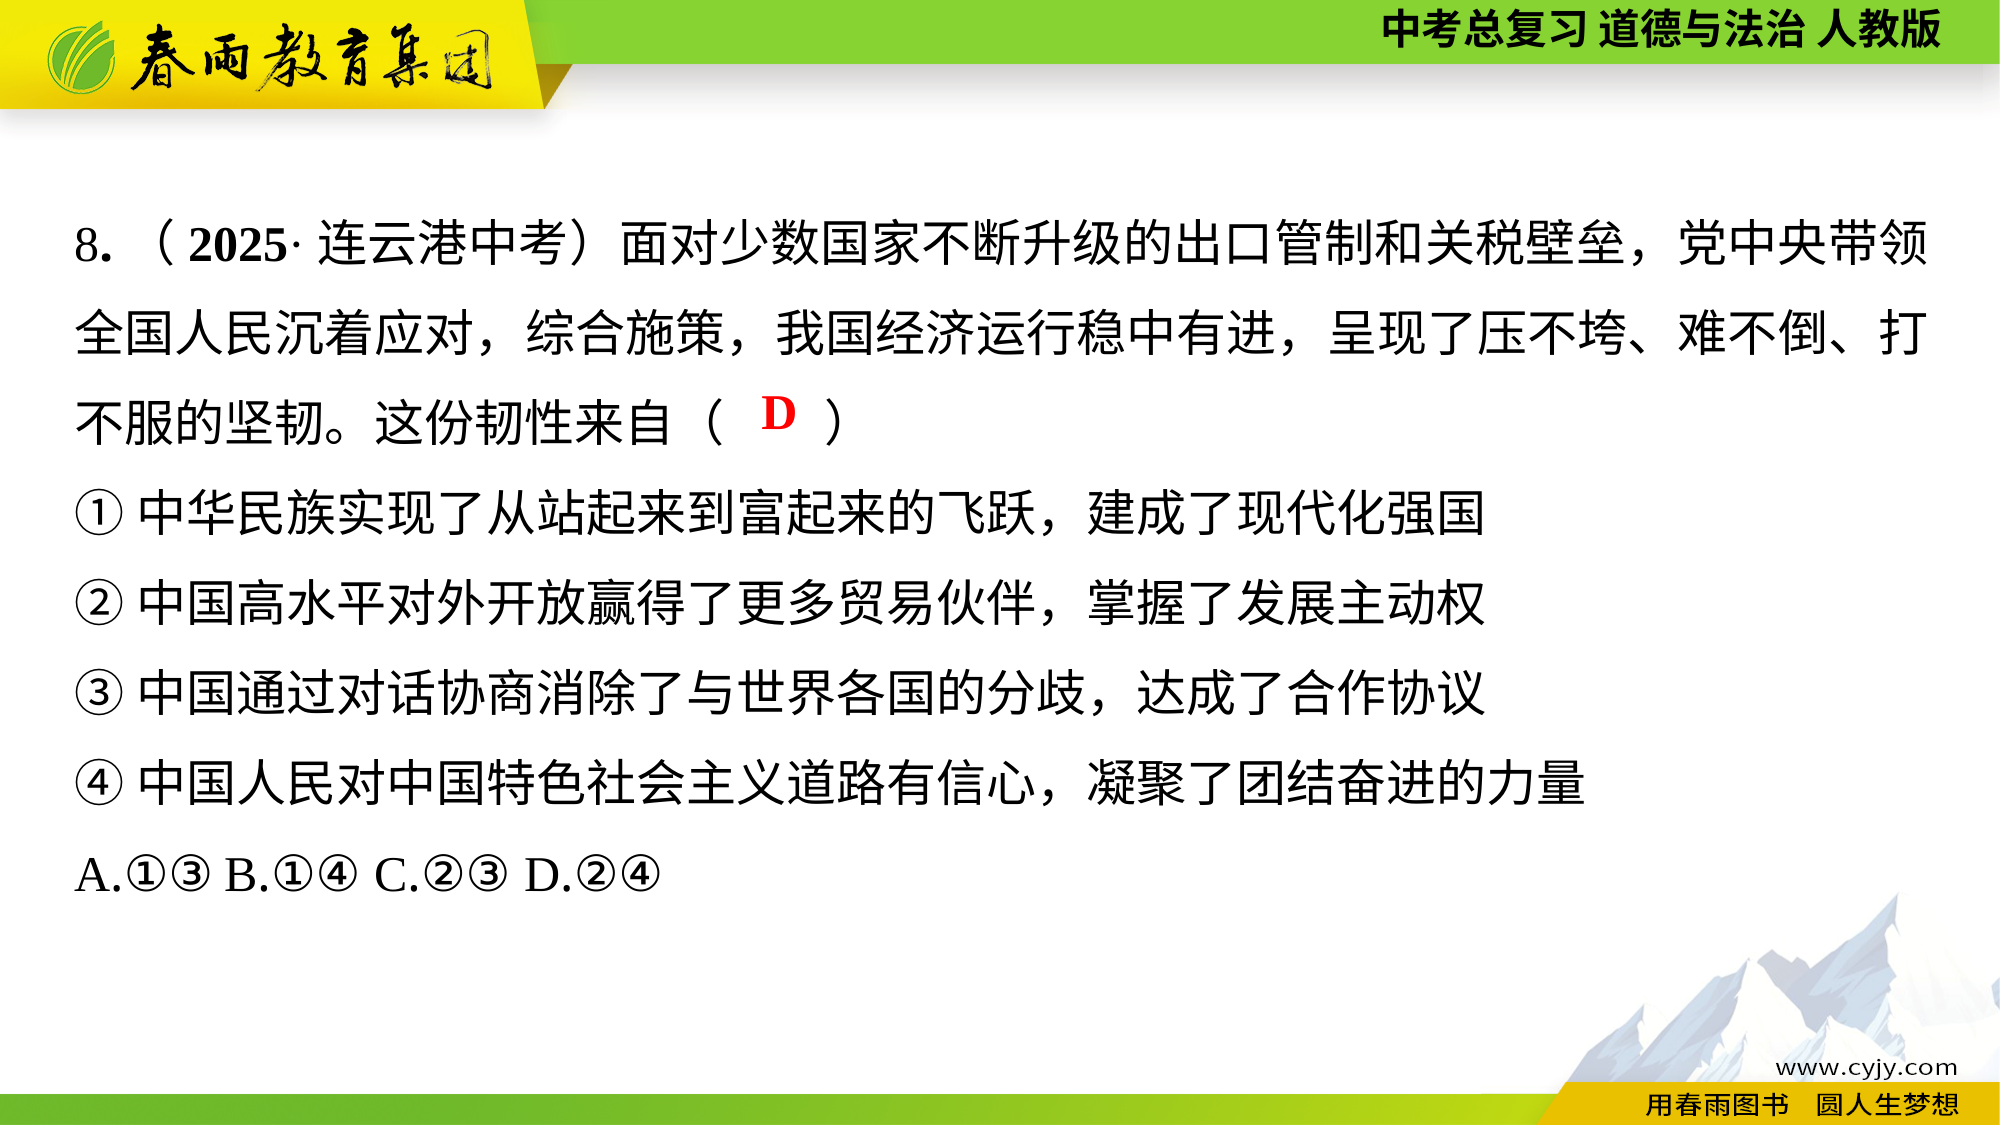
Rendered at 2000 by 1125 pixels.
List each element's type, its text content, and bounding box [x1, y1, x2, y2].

text_box D [746, 372, 813, 448]
list 8.（2025·连云港中考）面对少数国家不断升级的出口管制和关税壁垒，党中央带领全国人民沉着应对，综合施策，我国经济运行稳中有进，呈现了压不垮、难不倒、打不服的坚韧。这份韧性来自（ ） ①中华民族实现了从站起来到富起来的飞跃，建成了现代化强国 ②中国高水平对外开放赢得了更多贸易伙伴，掌握了发展主动权 ③中国通过对话协商消除了与世界各国的分歧，达成了合作协议 ④中国人民对中国特色社会主义道路有信心，凝聚了团结奋进的力量 A.①③ B.①④ C.②③ D.②④ [59, 174, 1944, 906]
picture [0, 0, 2000, 1125]
